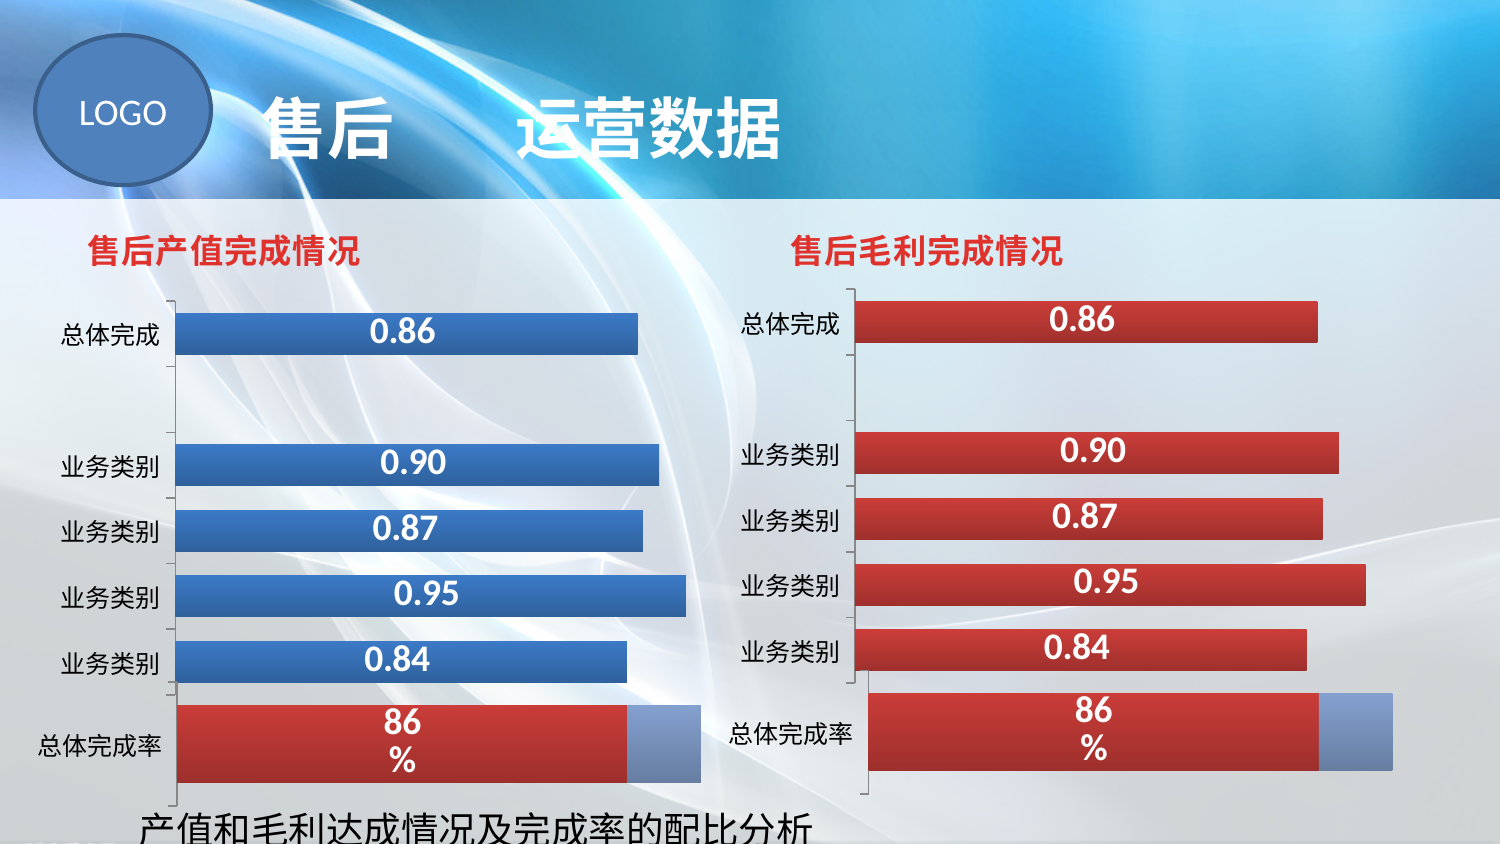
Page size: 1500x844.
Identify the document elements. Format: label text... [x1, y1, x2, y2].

text_box 售后 运营数据 [245, 79, 798, 174]
text_box 售后产值完成情况 [72, 222, 376, 278]
chart [23, 280, 1407, 809]
text_box 产值和毛利达成情况及完成率的配比分析 [123, 805, 892, 844]
picture [0, 0, 1500, 199]
text_box 售后毛利完成情况 [775, 222, 1079, 278]
